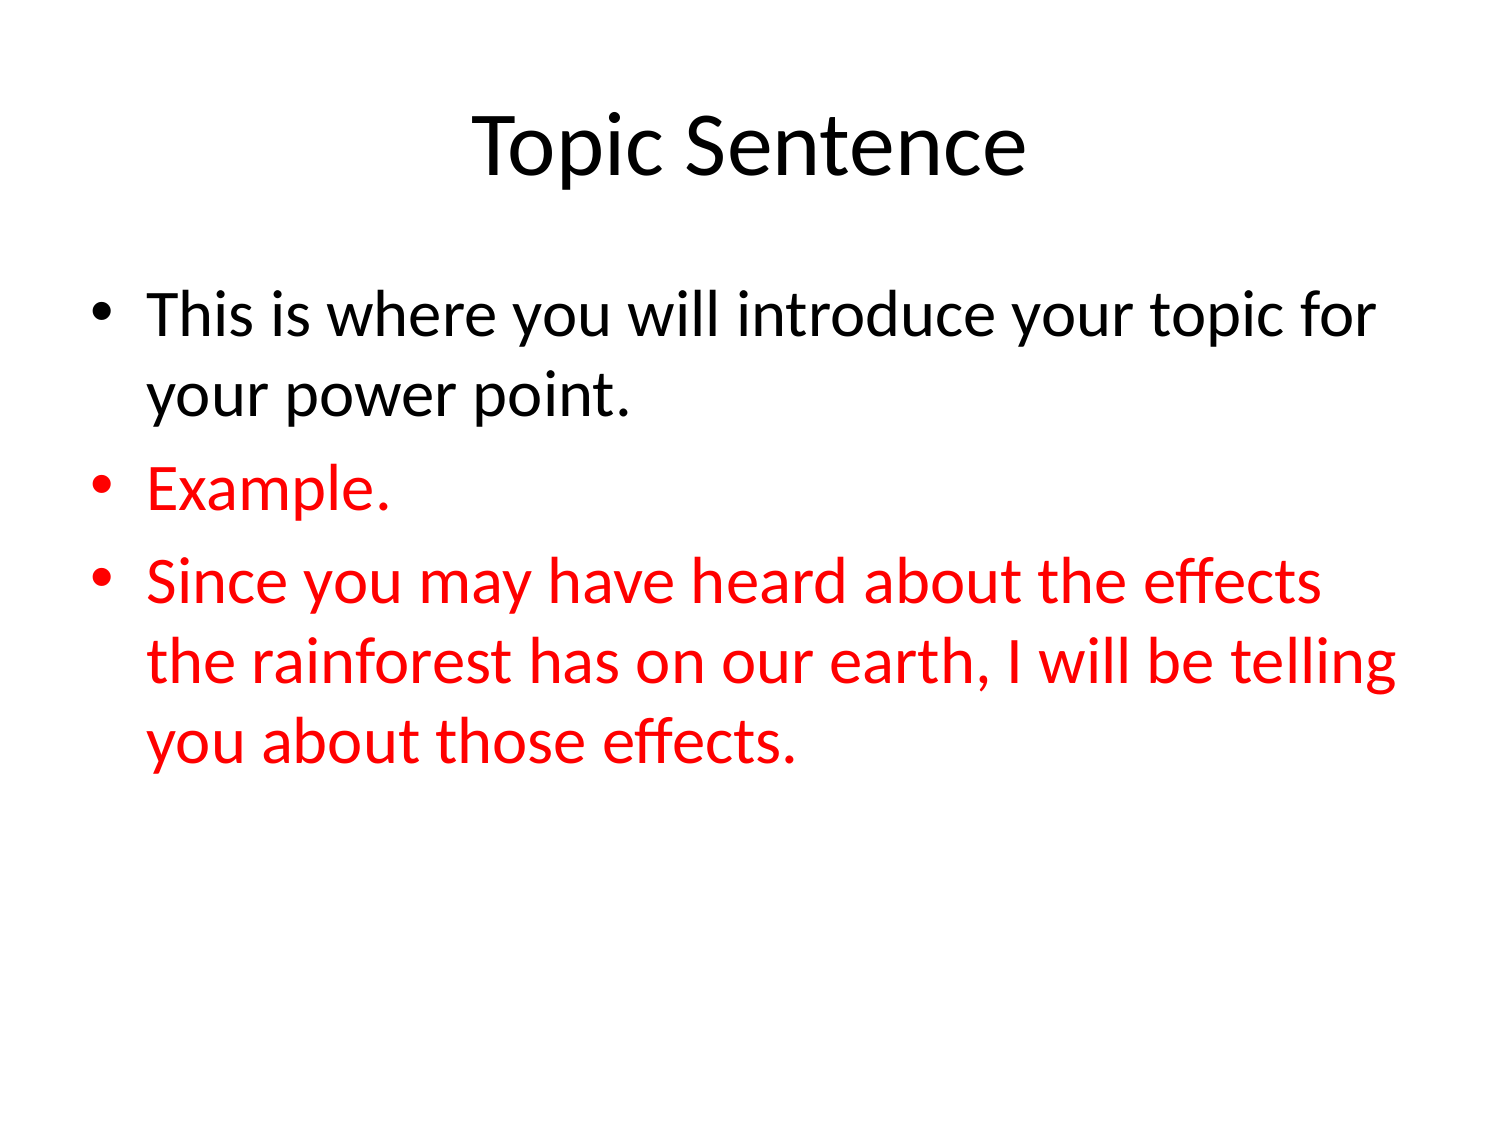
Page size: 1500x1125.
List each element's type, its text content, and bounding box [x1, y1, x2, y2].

list This is where you will introduce your topic for your power point. Example. Since you may have heard about the effects the rainforest has on our earth, I will be telling you about those effects. [75, 262, 1425, 1005]
title Topic Sentence [75, 45, 1425, 233]
